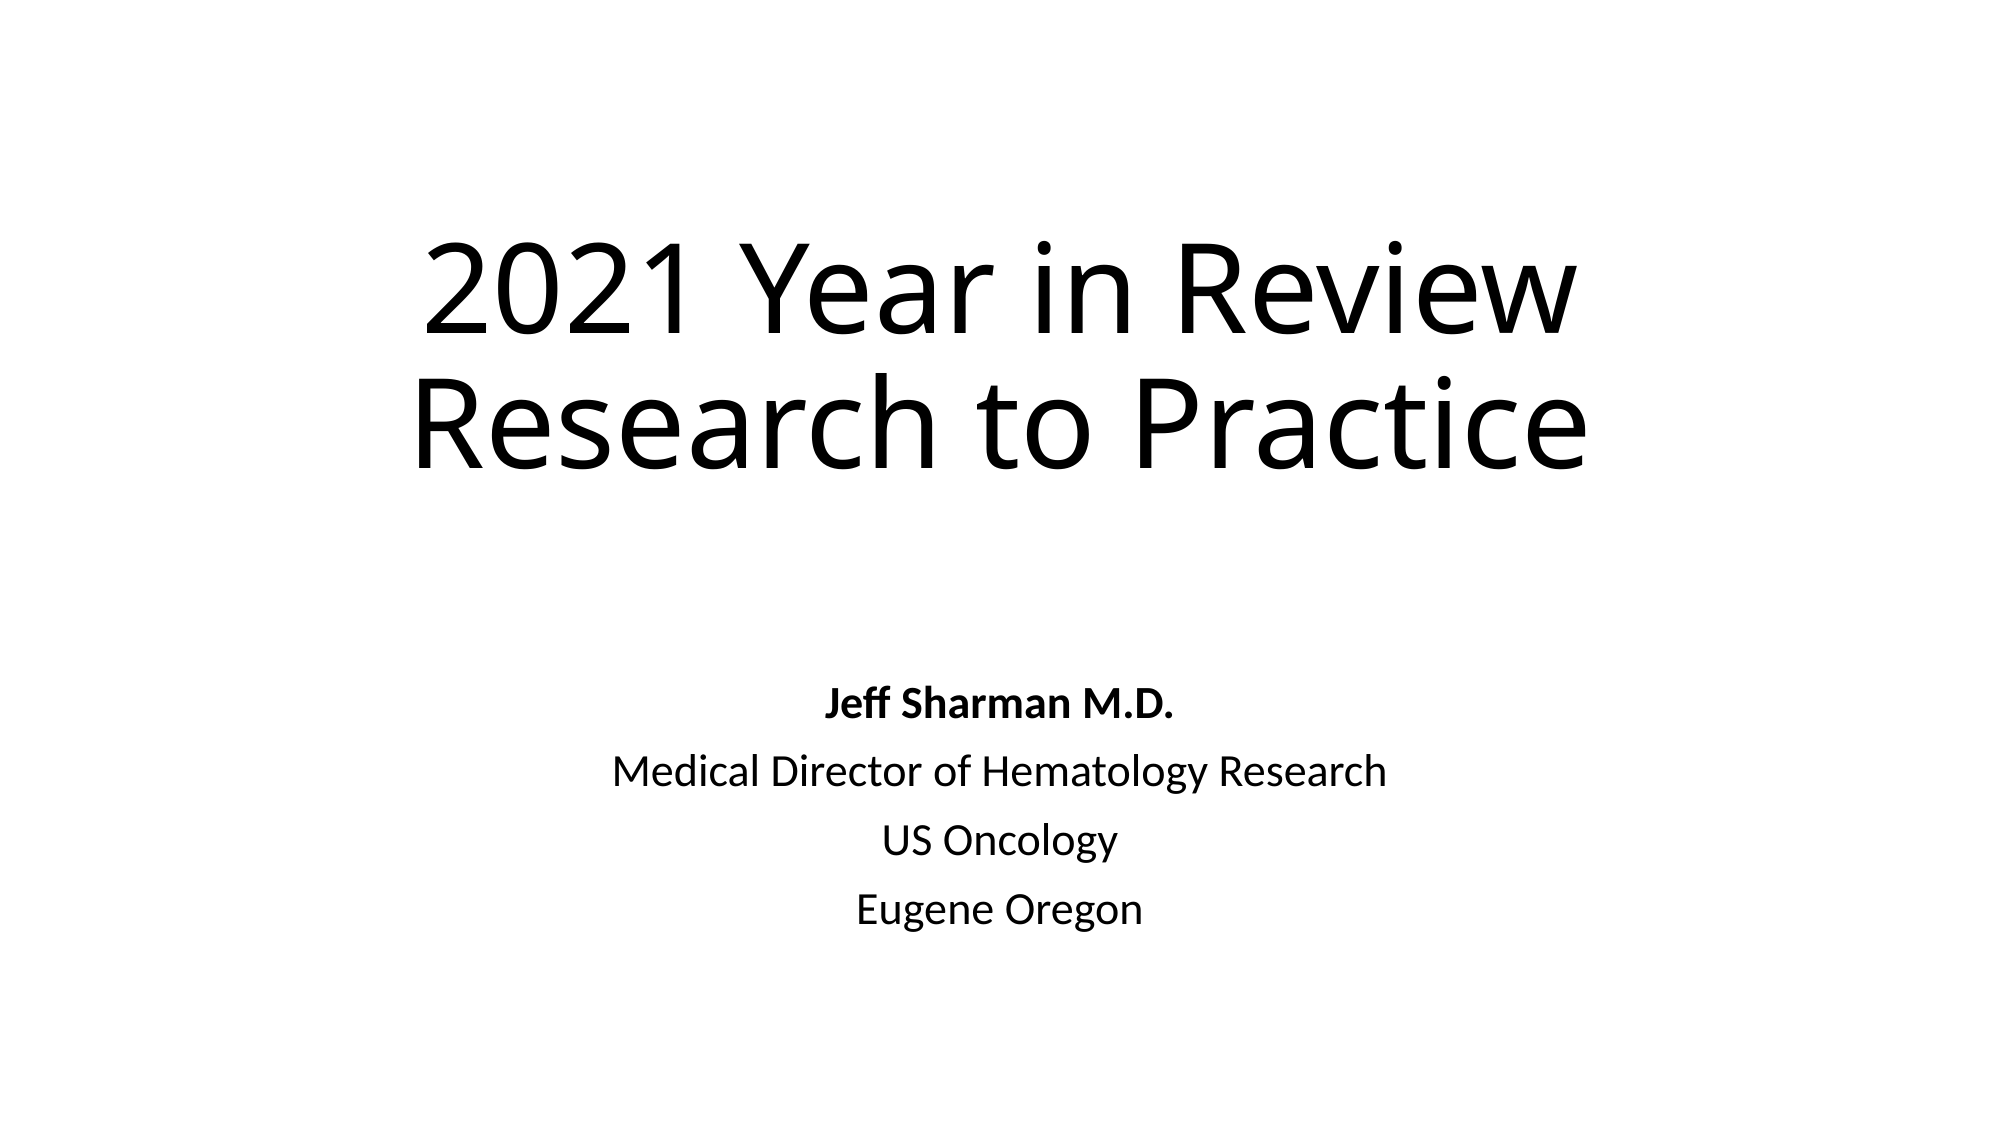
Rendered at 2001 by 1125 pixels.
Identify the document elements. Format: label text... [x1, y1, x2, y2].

subtitle Jeff Sharman M.D. Medical Director of Hematology Research US Oncology Eugene Oregon [249, 670, 1750, 943]
title 2021 Year in Review Research to Practice [249, 111, 1750, 504]
